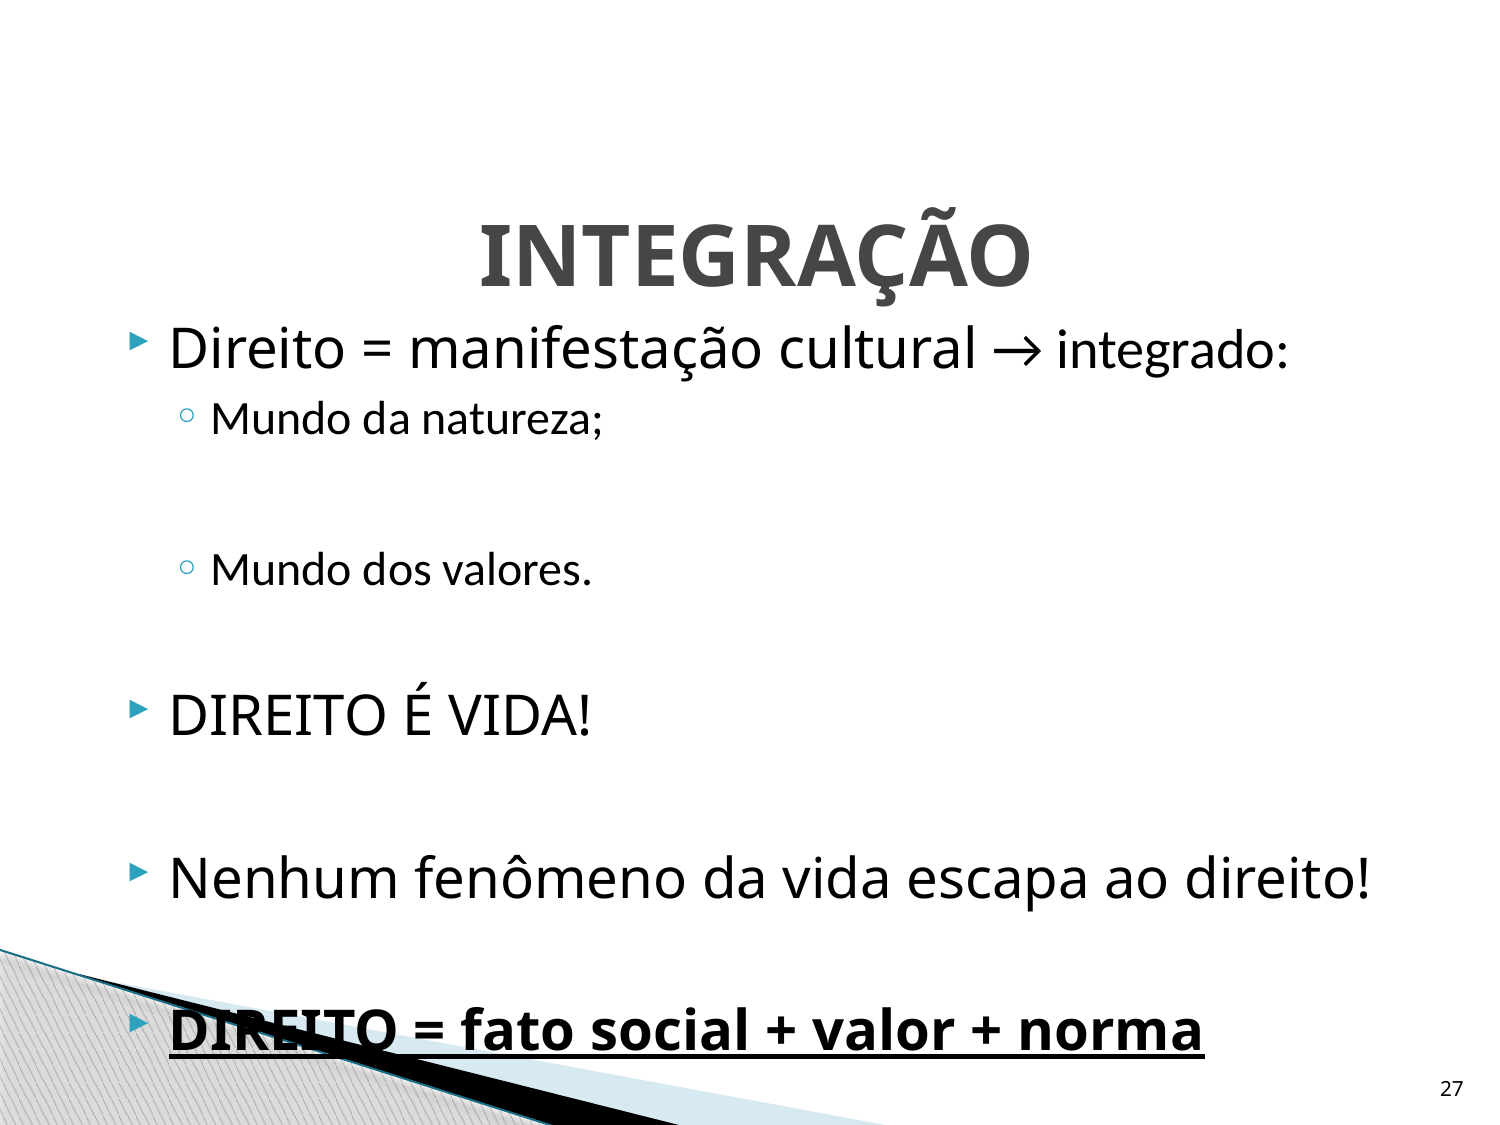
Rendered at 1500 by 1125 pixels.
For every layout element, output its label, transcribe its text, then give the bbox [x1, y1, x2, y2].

slide_number 27 [1418, 1051, 1479, 1112]
text_box INTEGRAÇÃO [81, 187, 1432, 317]
list Direito = manifestação cultural → integrado: Mundo da natureza; Mundo dos valores. DIREITO É VIDA! Nenhum fenômeno da vida escapa ao direito! DIREITO = fato social + valor + norma [93, 304, 1465, 1079]
